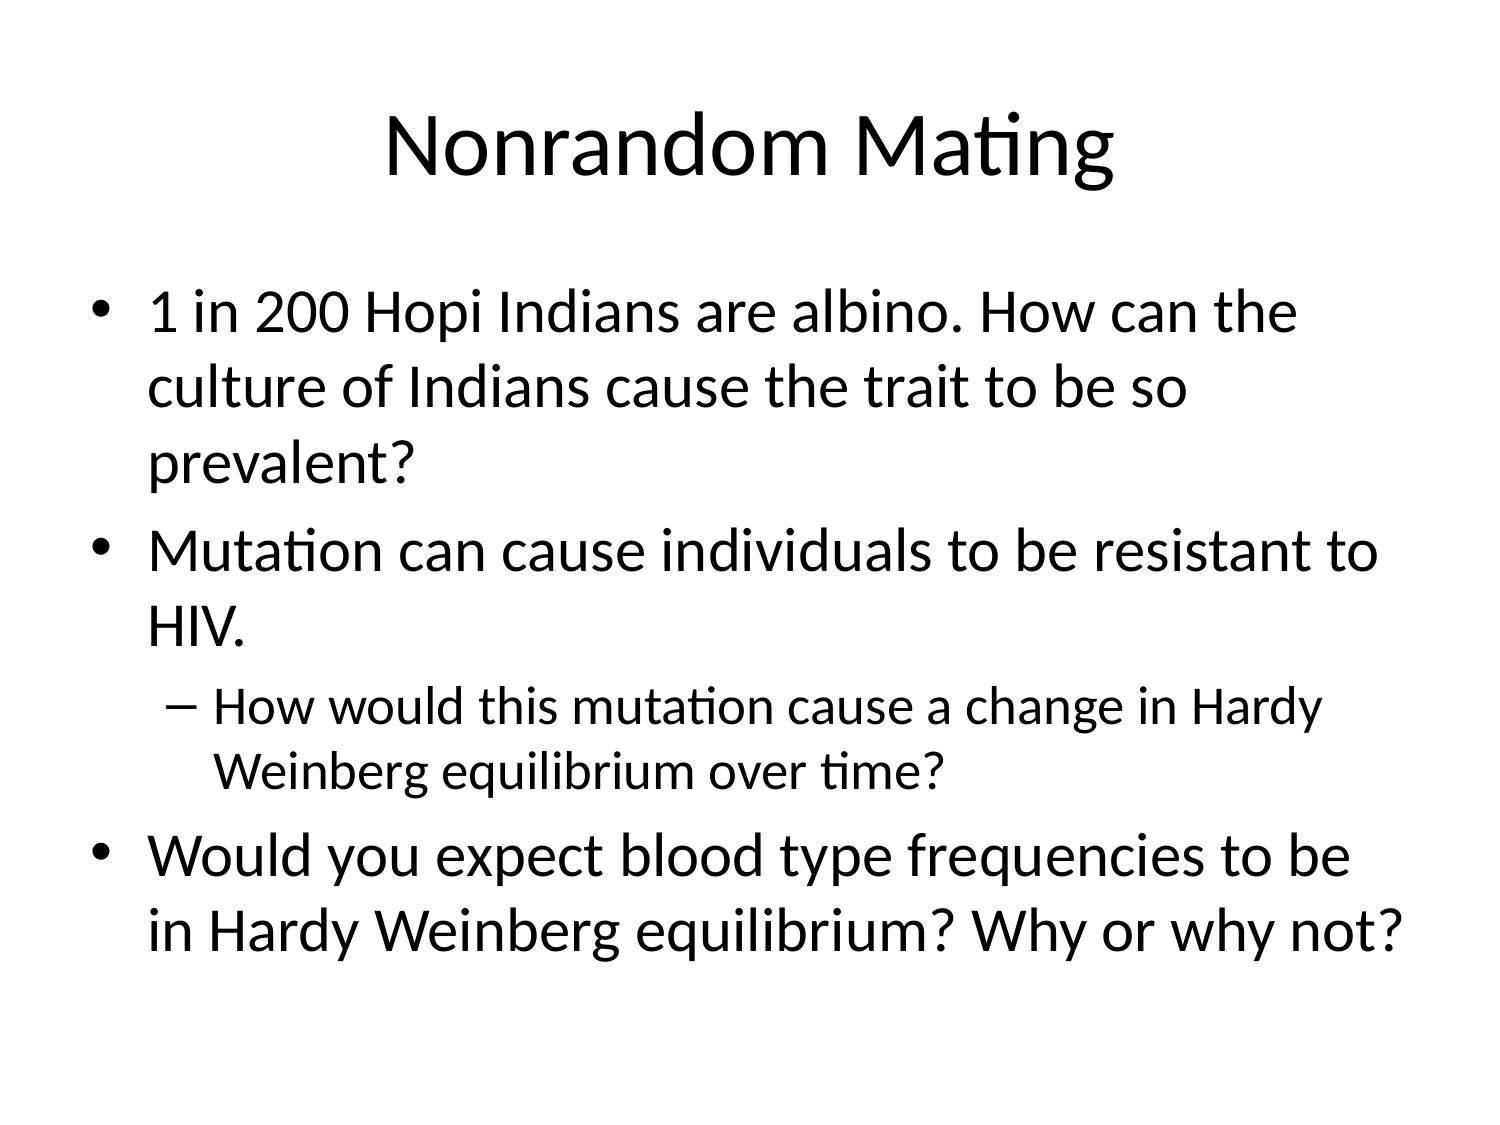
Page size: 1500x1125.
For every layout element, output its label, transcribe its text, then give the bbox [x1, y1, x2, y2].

title Nonrandom Mating [75, 45, 1425, 233]
list 1 in 200 Hopi Indians are albino. How can the culture of Indians cause the trait to be so prevalent? Mutation can cause individuals to be resistant to HIV. How would this mutation cause a change in Hardy Weinberg equilibrium over time? Would you expect blood type frequencies to be in Hardy Weinberg equilibrium? Why or why not? [75, 262, 1425, 1005]
